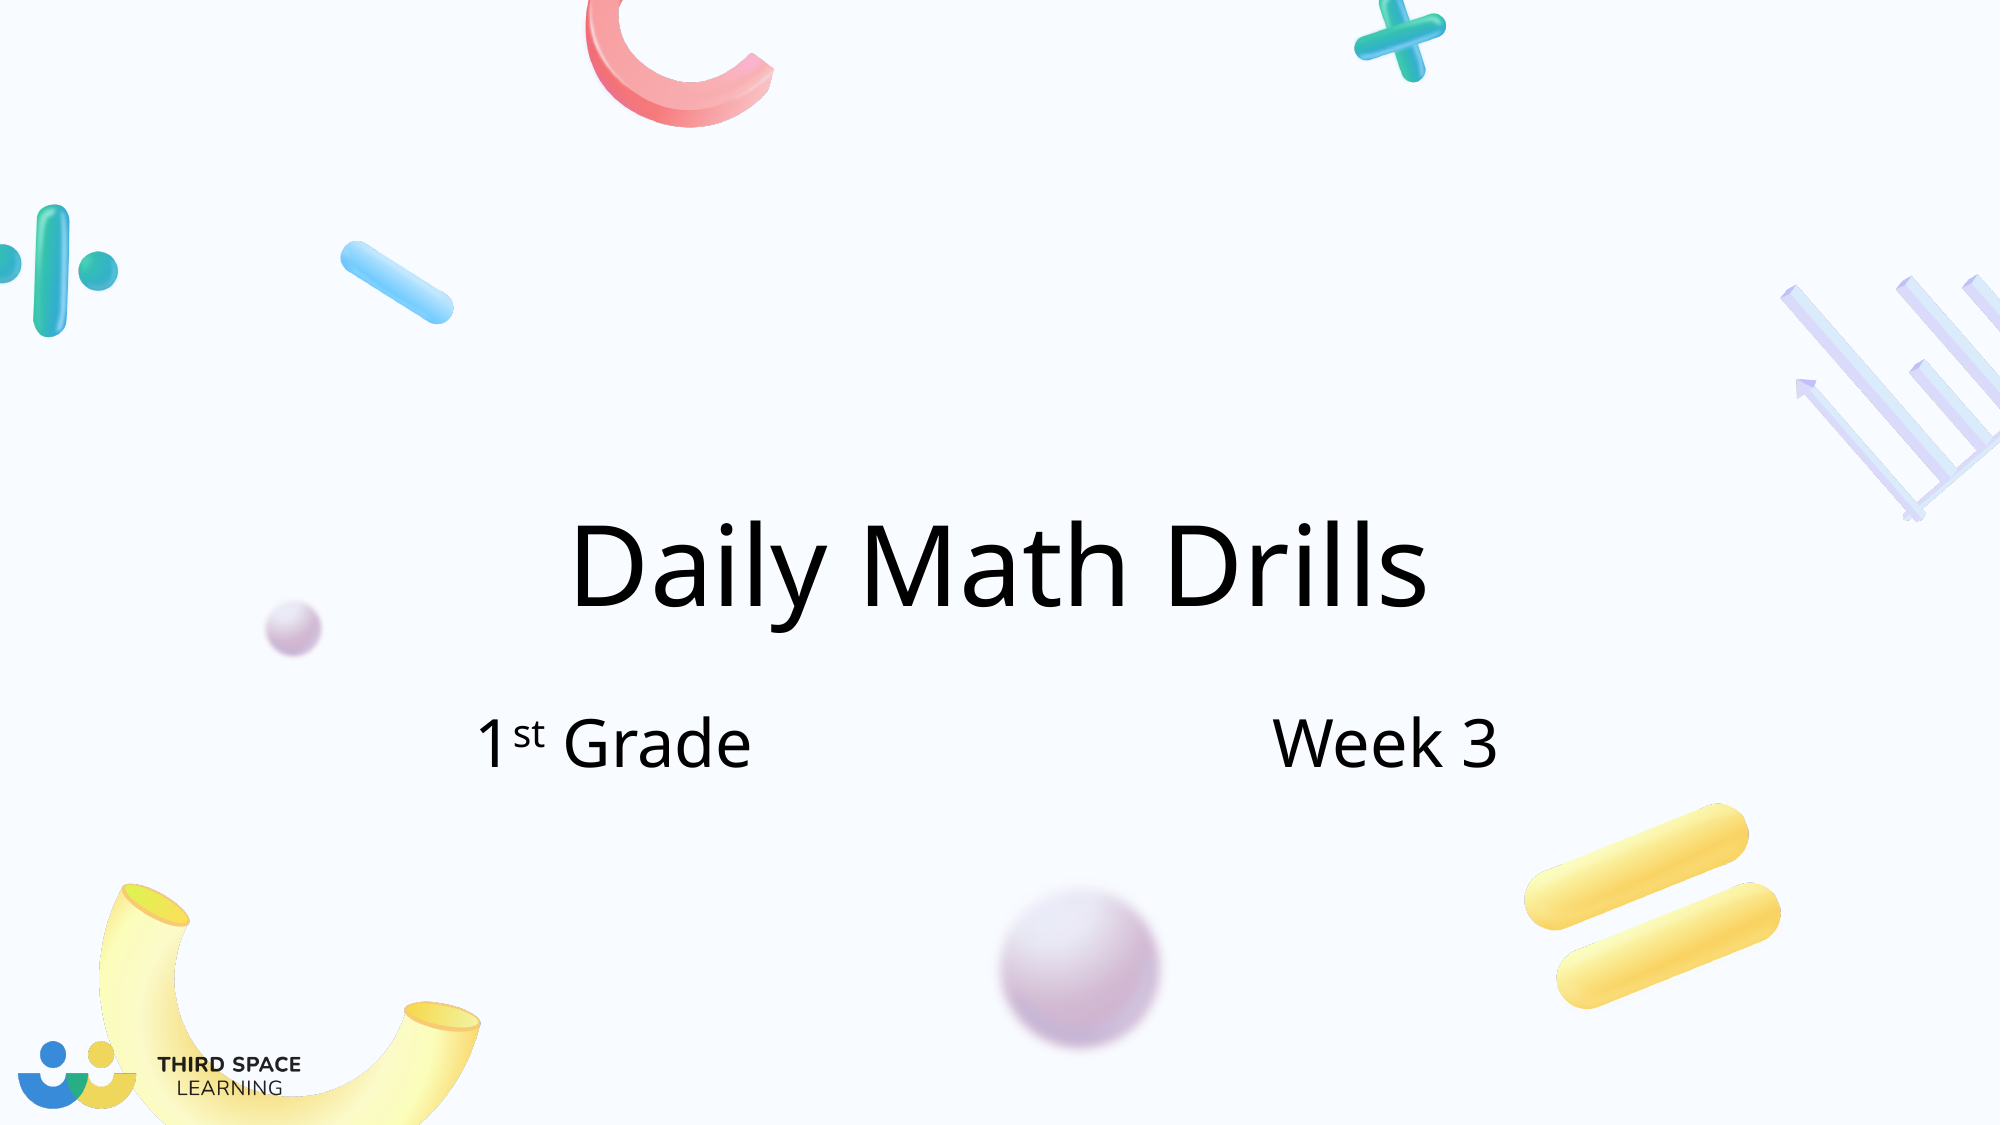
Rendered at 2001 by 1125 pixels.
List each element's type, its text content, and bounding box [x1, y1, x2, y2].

list 1st Grade [308, 703, 920, 821]
list Week 3 [1080, 703, 1692, 821]
picture [0, 0, 2000, 1125]
